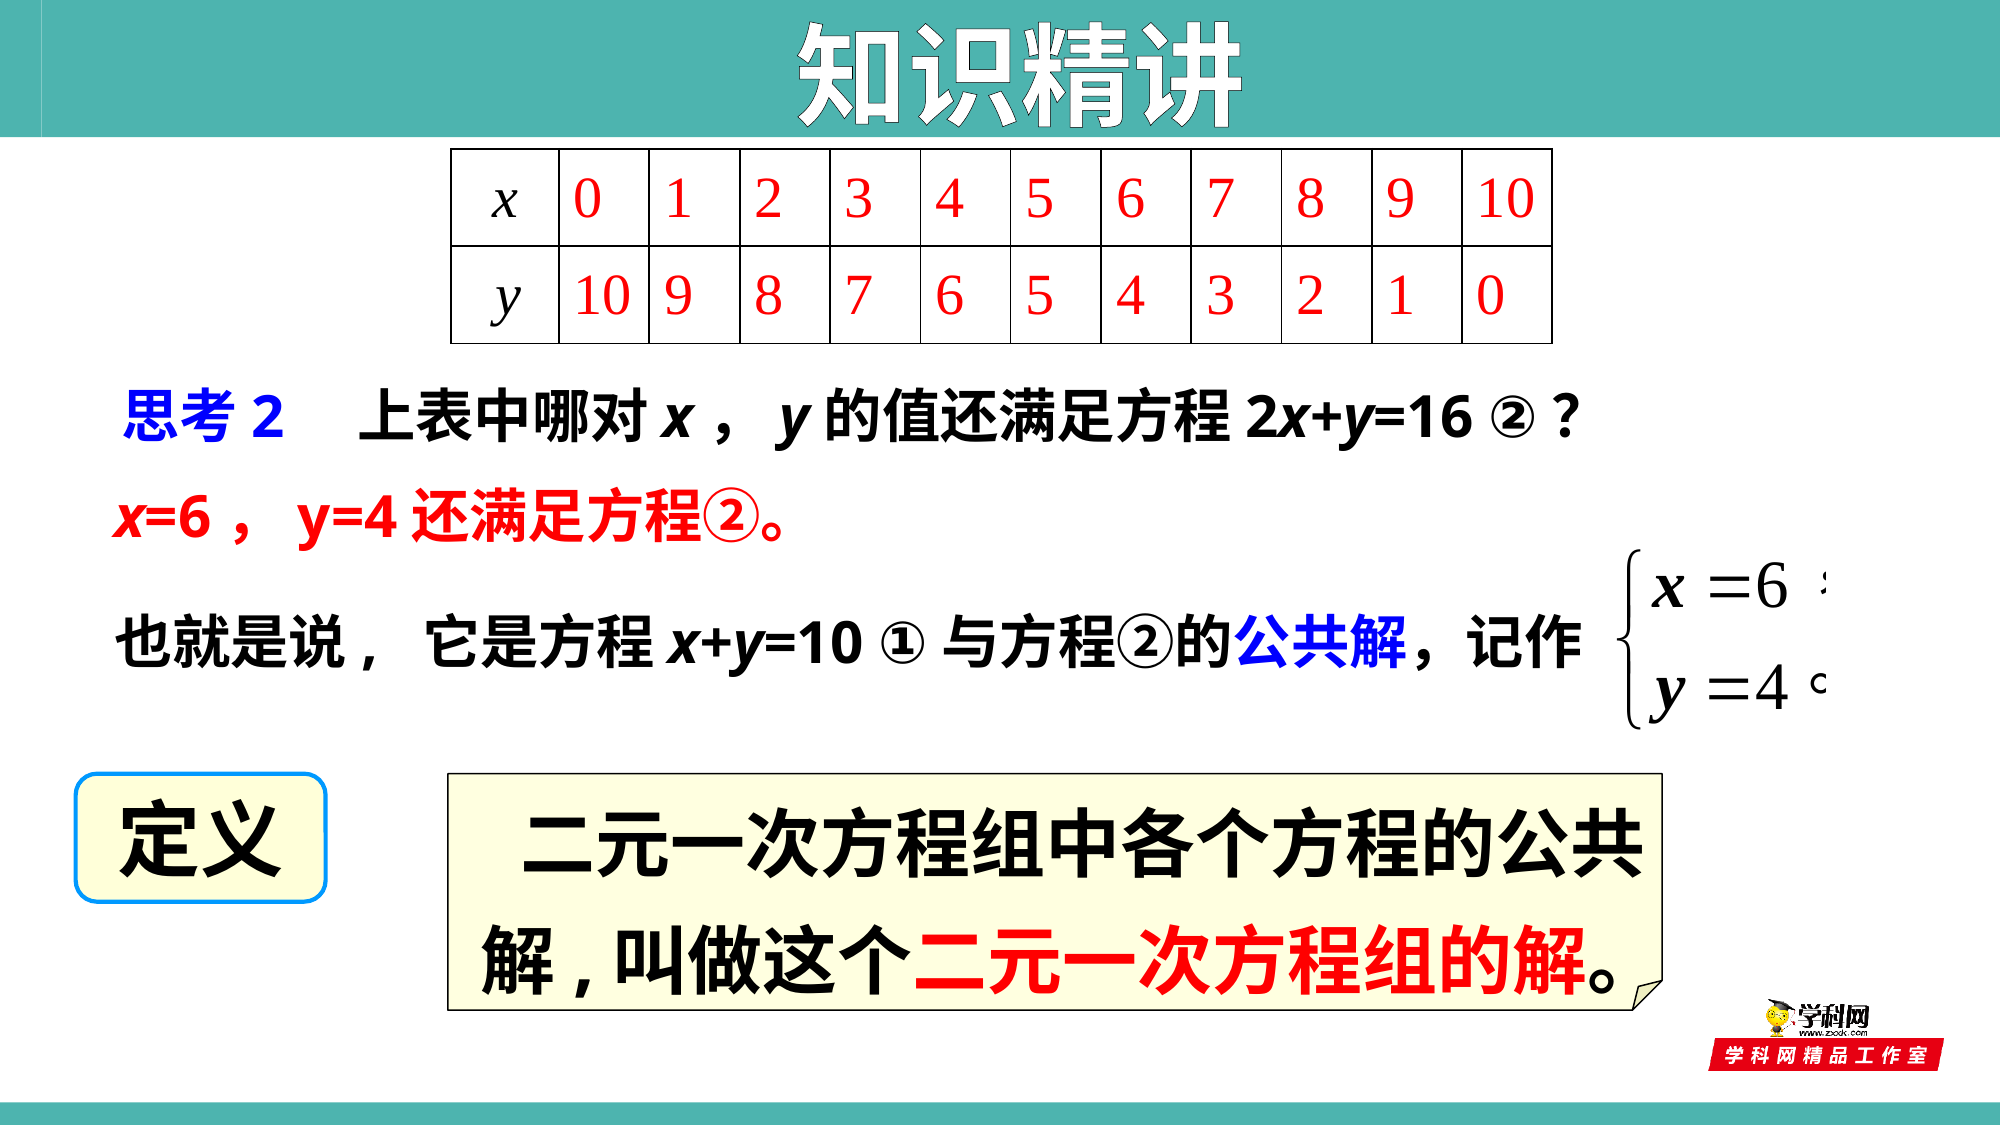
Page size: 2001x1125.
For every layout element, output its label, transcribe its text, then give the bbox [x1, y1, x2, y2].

table_cell y [452, 247, 558, 343]
table_cell 8 [741, 247, 829, 343]
table_header 1 [650, 150, 739, 245]
table_cell 10 [560, 247, 648, 343]
picture [1708, 1038, 1944, 1071]
text_box 思考2 上表中哪对x，y的值还满足方程2x+y=16 ②？ [106, 337, 1908, 457]
table_header 3 [831, 150, 920, 245]
table_cell 2 [1282, 247, 1371, 343]
text_box x=6，y=4还满足方程②。 也就是说, 它是方程x+y=10 ①与方程②的公共解，记作 [99, 415, 1675, 683]
table_header 8 [1282, 150, 1371, 245]
table_cell 4 [1102, 247, 1190, 343]
table_header x [452, 150, 558, 245]
table_cell 9 [650, 247, 739, 343]
table_cell 3 [1192, 247, 1281, 343]
table_cell 5 [1011, 247, 1100, 343]
table_header 0 [560, 150, 648, 245]
picture [1766, 999, 1869, 1037]
table_header 5 [1011, 150, 1100, 245]
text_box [0, 0, 2000, 138]
text_box [447, 773, 465, 1011]
table_header 10 [1463, 150, 1551, 245]
table_cell 0 [1463, 247, 1551, 343]
table_header 6 [1102, 150, 1190, 245]
table_header 2 [741, 150, 829, 245]
table_header 4 [921, 150, 1010, 245]
table_cell 6 [921, 247, 1010, 343]
text_box [0, 1100, 2000, 1125]
table_cell 7 [831, 247, 920, 343]
table_cell 1 [1373, 247, 1461, 343]
table_header 9 [1373, 150, 1461, 245]
table_header 7 [1192, 150, 1281, 245]
text_box 二元一次方程组中各个方程的公共解,叫做这个二元一次方程组的解。 [465, 762, 1712, 1011]
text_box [1601, 537, 1827, 742]
text_box 定义 [75, 773, 326, 902]
